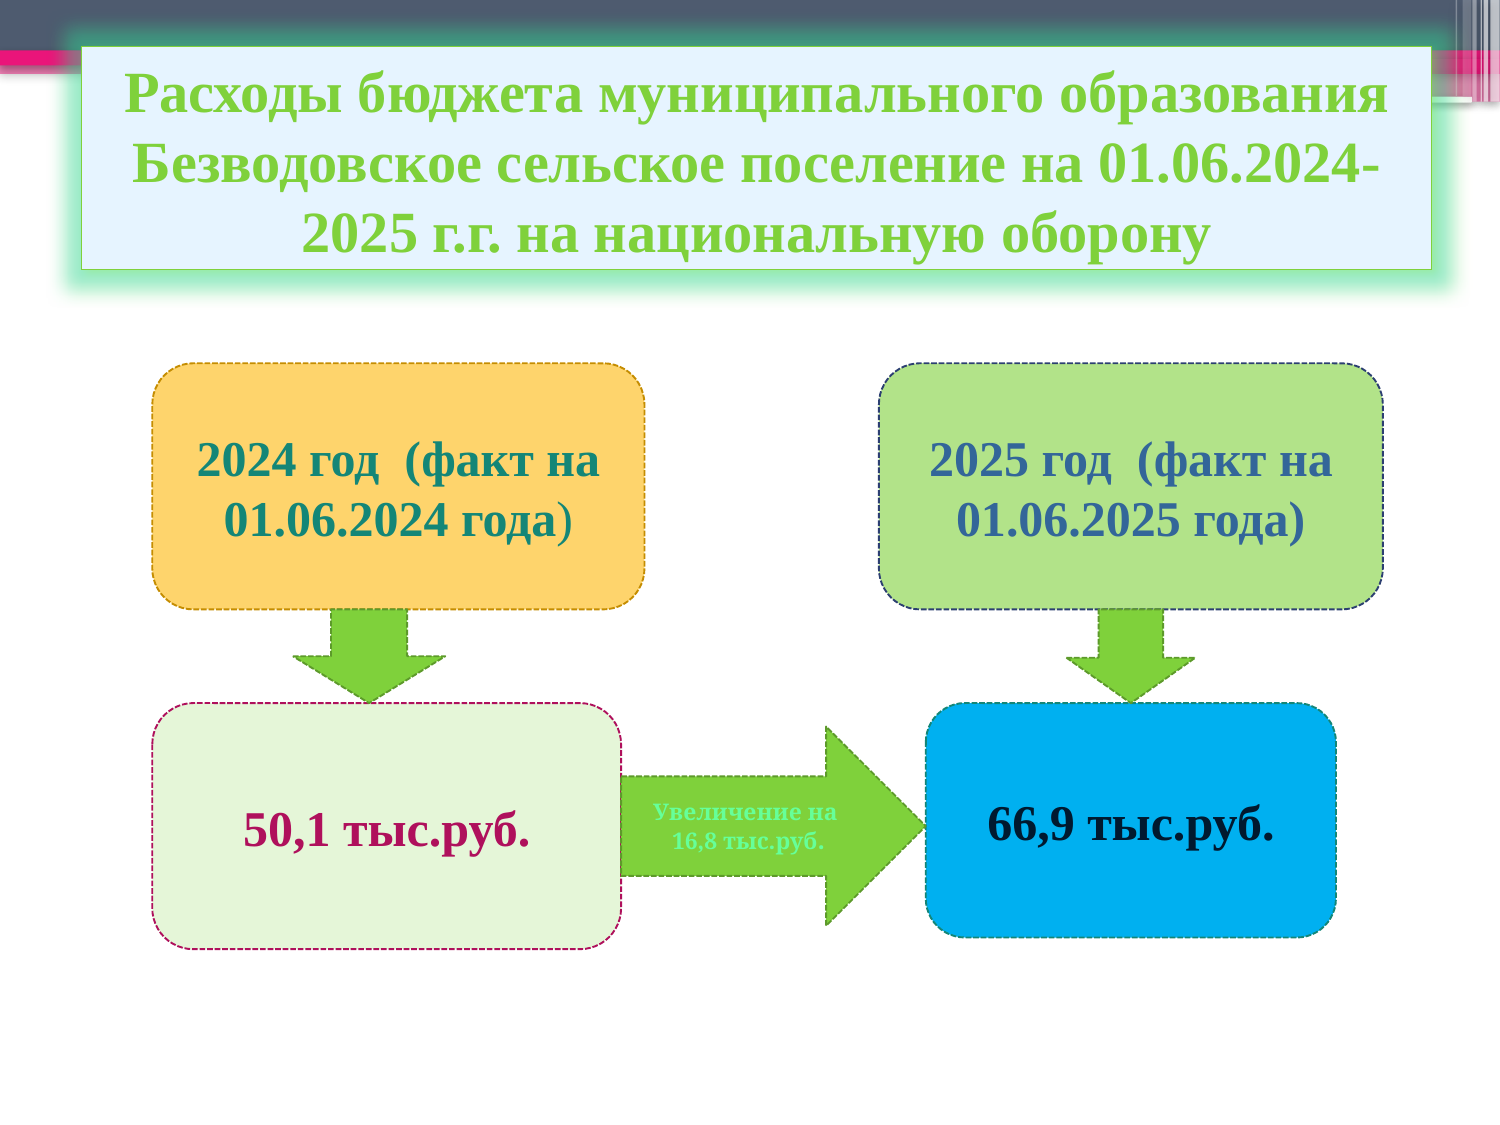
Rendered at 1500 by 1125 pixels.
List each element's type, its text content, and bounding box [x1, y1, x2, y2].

text_box Расходы бюджета муниципального образования Безводовское сельское поселение на 01.06.2024-2025 г.г. на национальную оборону [81, 46, 1432, 270]
text_box 66,9 тыс.руб. [924, 702, 1337, 939]
text_box 50,1 тыс.руб. [151, 702, 623, 951]
text_box 2024 год (факт на 01.06.2024 года) [151, 362, 646, 611]
text_box Увеличение на 16,8 тыс.руб. [620, 725, 927, 926]
text_box 2025 год (факт на 01.06.2025 года) [877, 362, 1384, 611]
text_box [292, 608, 447, 704]
text_box [1065, 608, 1196, 704]
